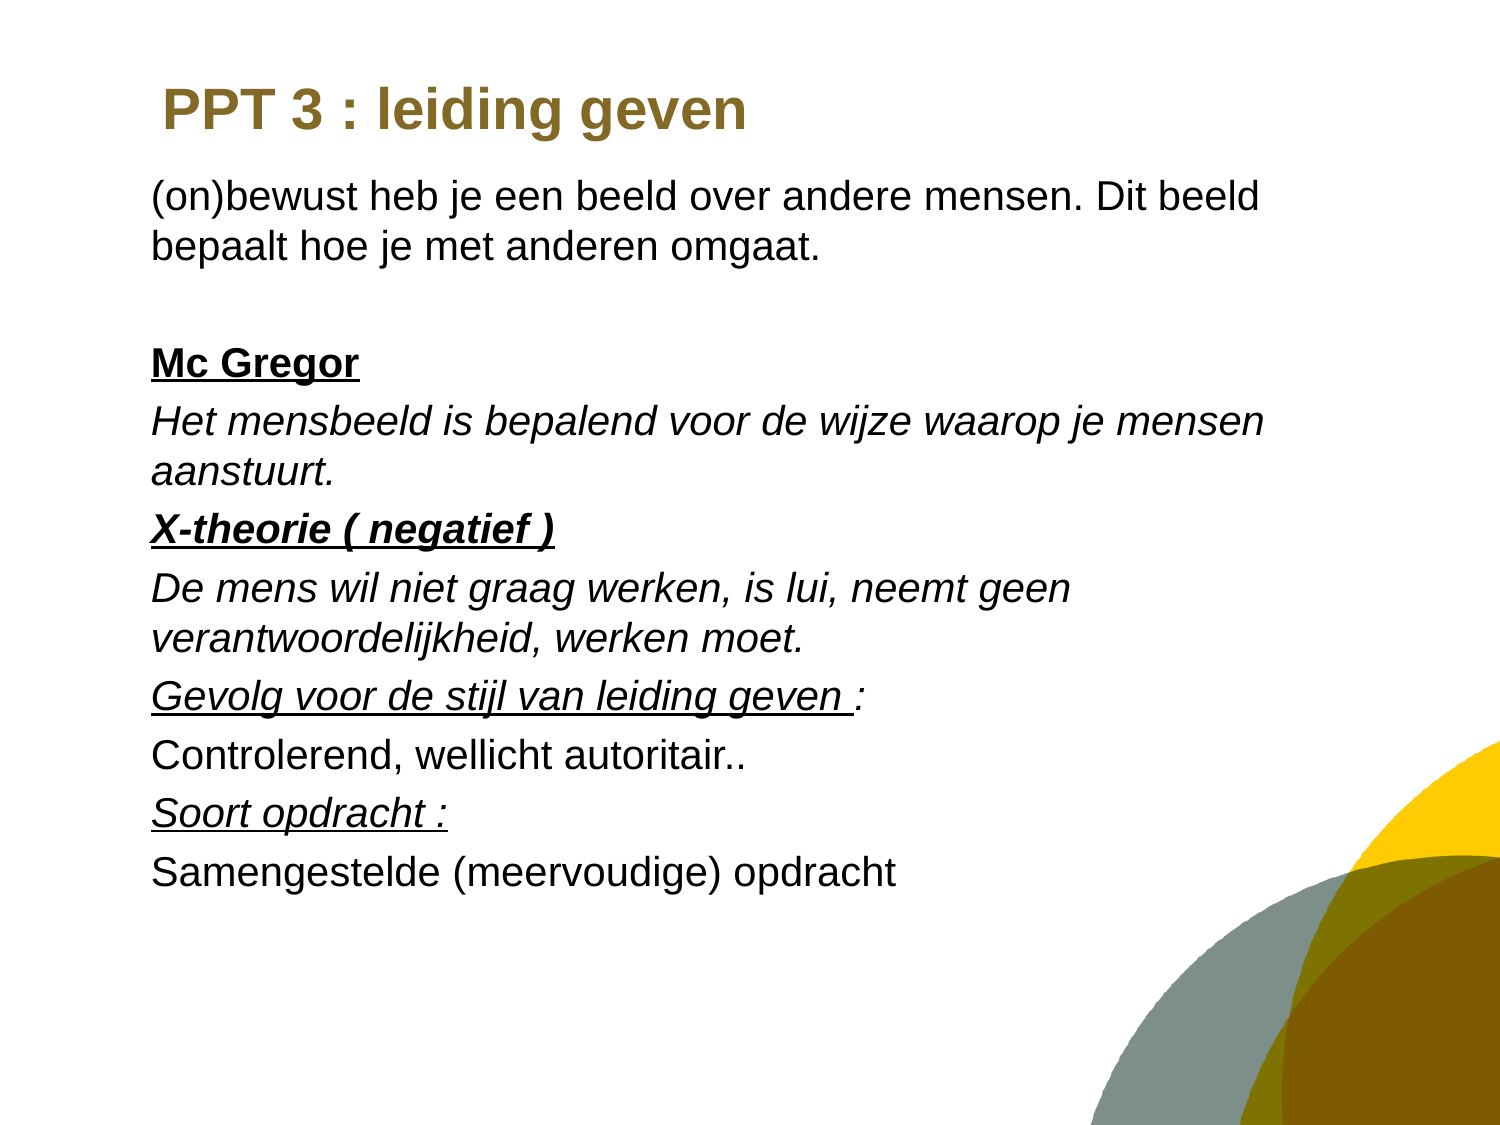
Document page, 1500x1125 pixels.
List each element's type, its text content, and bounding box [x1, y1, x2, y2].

title PPT 3 : leiding geven [147, 54, 1414, 149]
picture [66, 727, 1500, 1125]
list (on)bewust heb je een beeld over andere mensen. Dit beeld bepaalt hoe je met anderen omgaat. Mc Gregor Het mensbeeld is bepalend voor de wijze waarop je mensen aanstuurt. X-theorie ( negatief ) De mens wil niet graag werken, is lui, neemt geen verantwoordelijkheid, werken moet. Gevolg voor de stijl van leiding geven : Controlerend, wellicht autoritair.. Soort opdracht : Samengestelde (meervoudige) opdracht [135, 160, 1402, 994]
